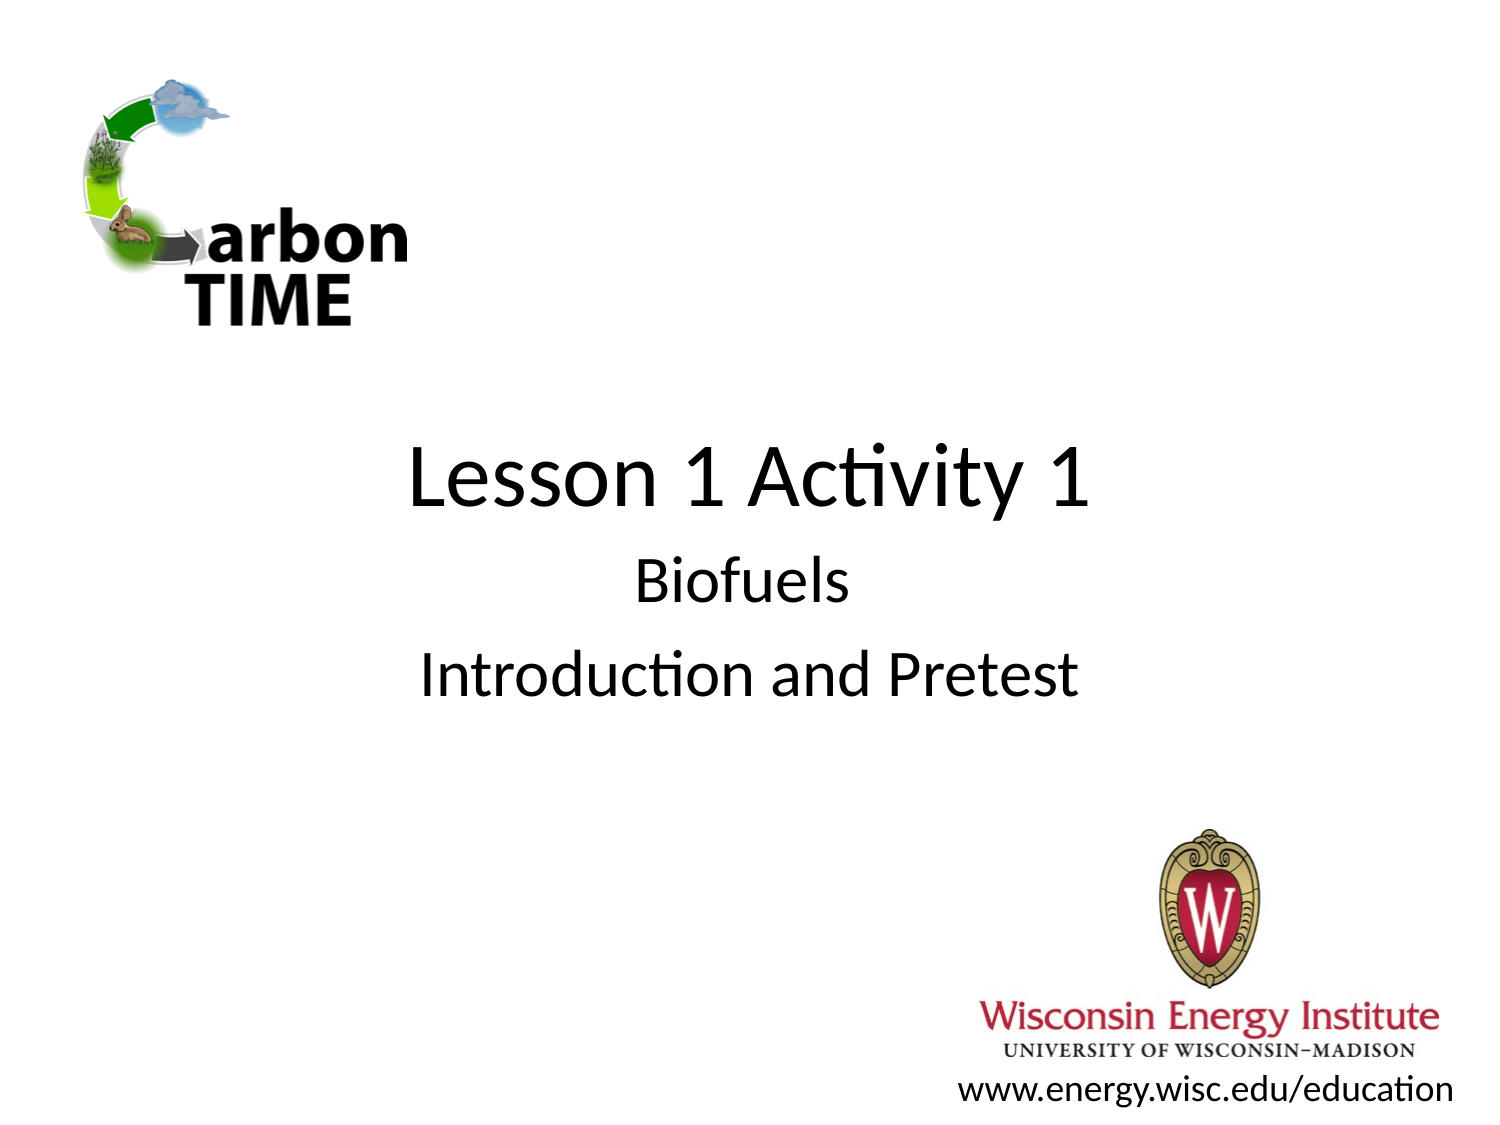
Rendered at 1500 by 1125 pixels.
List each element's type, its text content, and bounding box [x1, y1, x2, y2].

text_box www.energy.wisc.edu/education [932, 1056, 1481, 1117]
picture [979, 828, 1439, 1057]
subtitle Biofuels Introduction and Pretest [225, 528, 1275, 817]
picture [79, 79, 407, 326]
title Lesson 1 Activity 1 [112, 349, 1388, 591]
